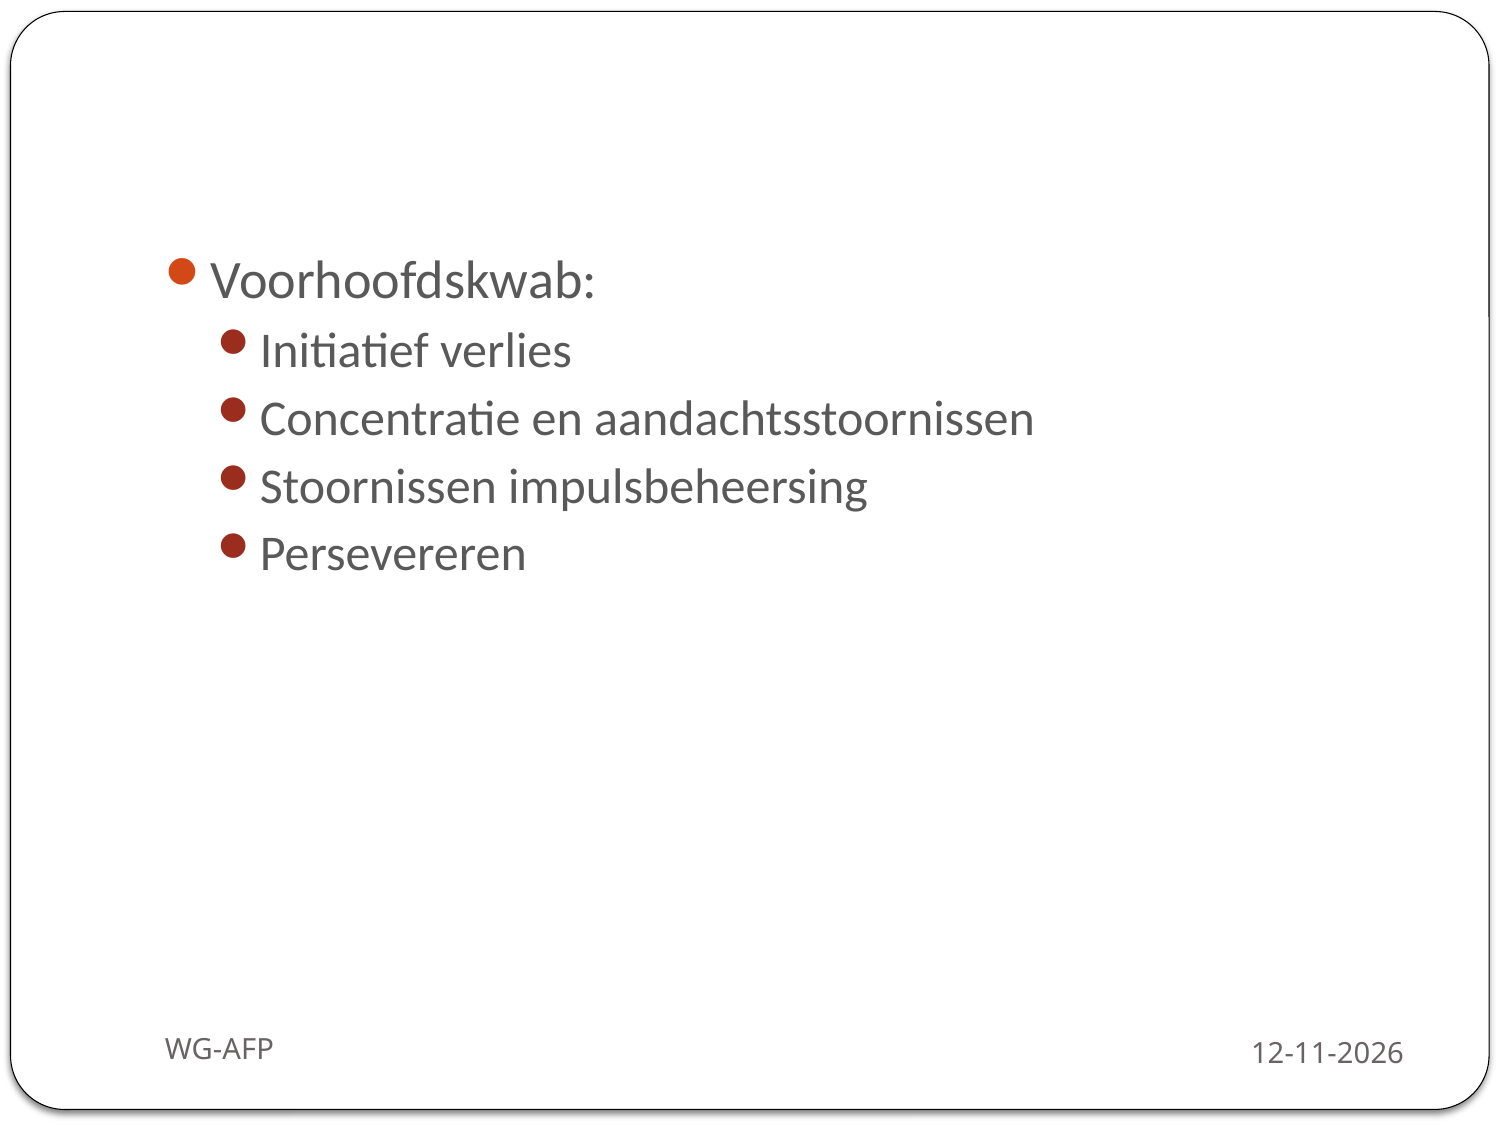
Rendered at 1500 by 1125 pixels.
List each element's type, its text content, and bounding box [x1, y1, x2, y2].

footer WG-AFP [150, 1012, 800, 1088]
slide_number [1012, 1015, 1419, 1094]
list Voorhoofdskwab: Initiatief verlies Concentratie en aandachtsstoornissen Stoornissen impulsbeheersing Persevereren [150, 237, 1425, 988]
